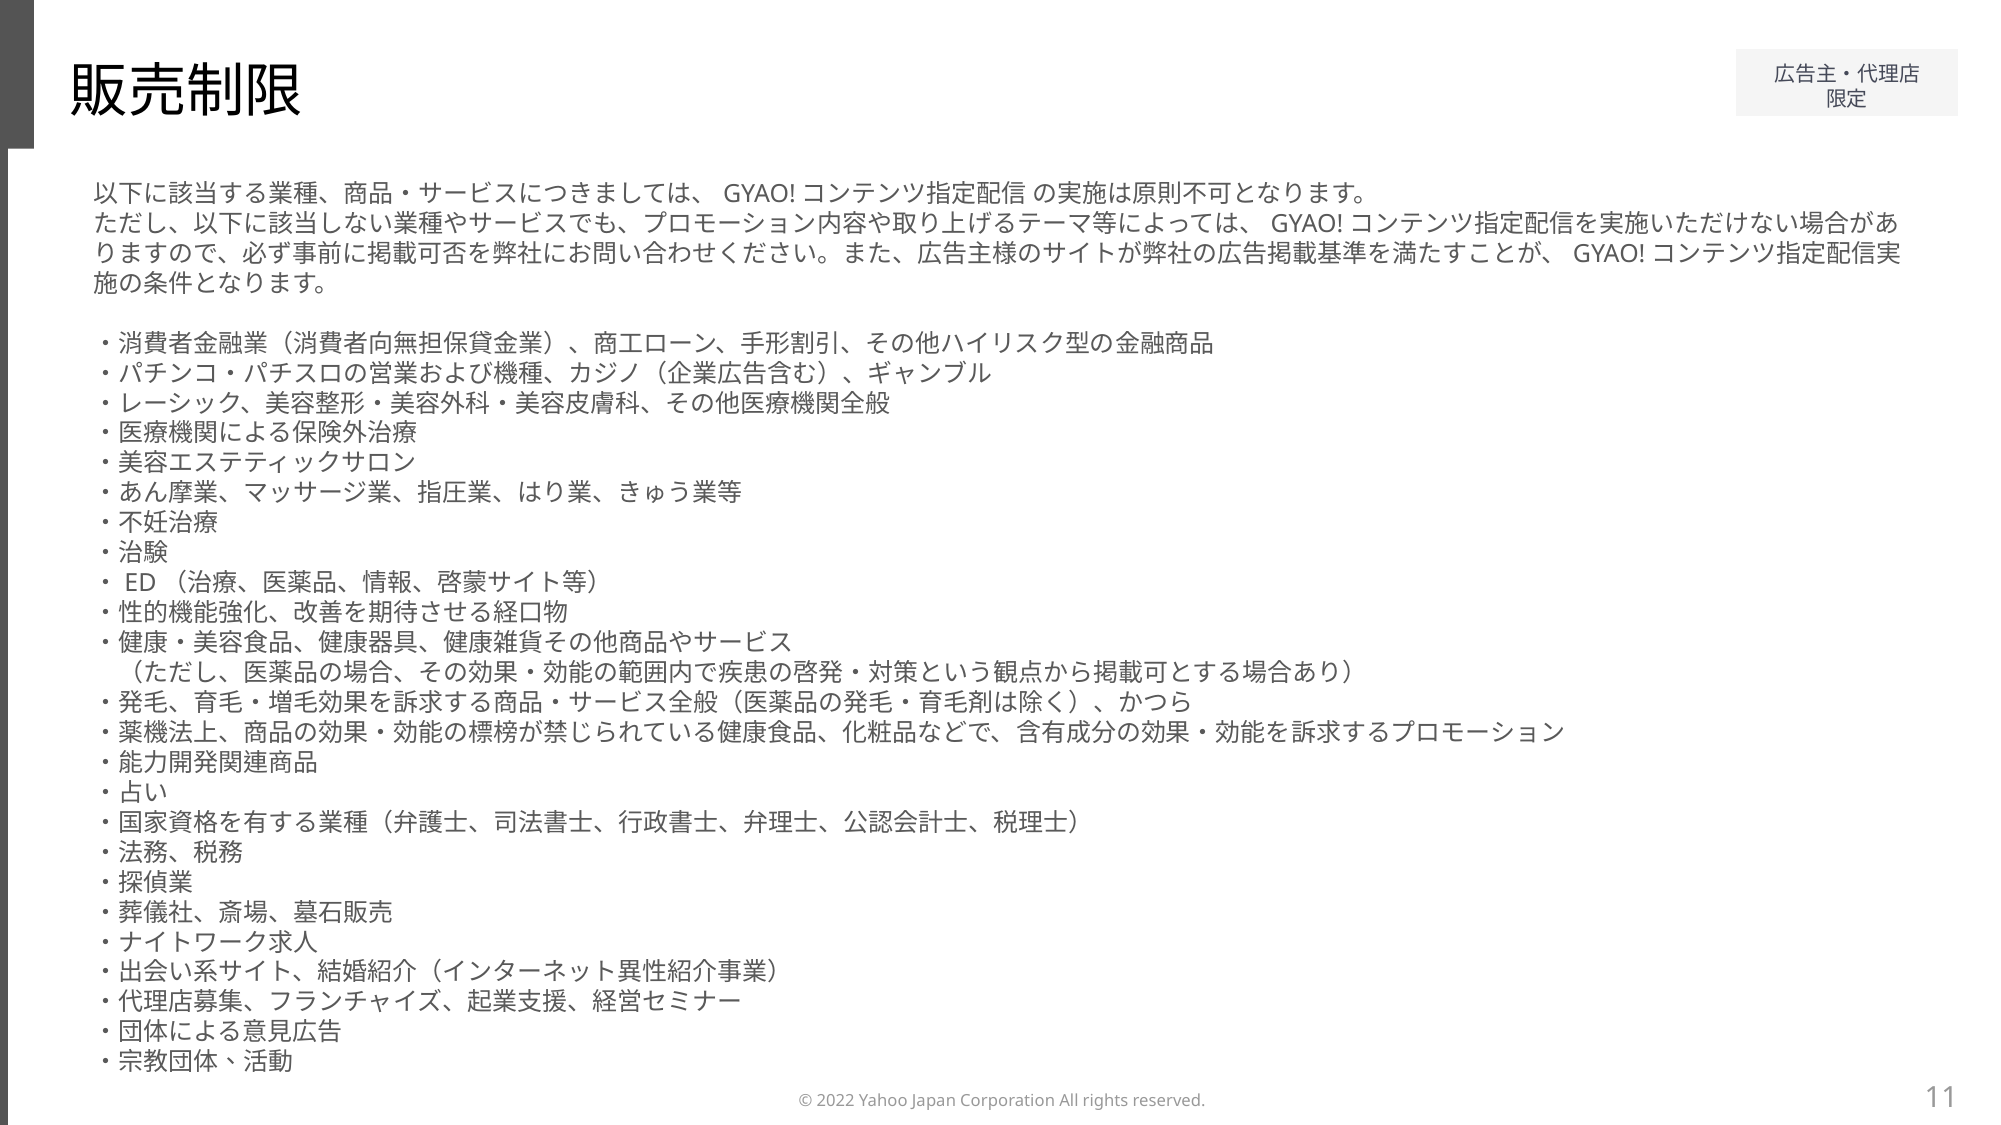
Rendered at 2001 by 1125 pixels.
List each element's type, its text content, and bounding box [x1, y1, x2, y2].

list 販売制限 [54, 21, 1656, 155]
text_box 以下に該当する業種、商品・サービスにつきましては、GYAO!コンテンツ指定配信 の実施は原則不可となります。 ただし、以下に該当しない業種やサービスでも、プロモーション内容や取り上げるテーマ等によっては、GYAO!コンテンツ指定配信を実施いただけない場合がありますので、必ず事前に掲載可否を弊社にお問い合わせください。また、広告主様のサイトが弊社の広告掲載基準を満たすことが、GYAO!コンテンツ指定配信実施の条件となります。 ・消費者金融業（消費者向無担保貸金業）、商工ローン、手形割引、その他ハイリスク型の金融商品 ・パチンコ・パチスロの営業および機種、カジノ（企業広告含む）、ギャンブル ・レーシック、美容整形・美容外科・美容皮膚科、その他医療機関全般 ・医療機関による保険外治療 ・美容エステティックサロン ・あん摩業、マッサージ業、指圧業、はり業、きゅう業等 ・不妊治療 ・治験 ・ED（治療、医薬品、情報、啓蒙サイト等） ・性的機能強化、改善を期待させる経口物 ・健康・美容食品、健康器具、健康雑貨その他商品やサービス （ただし、医薬品の場合、その効果・効能の範囲内で疾患の啓発・対策という観点から掲載可とする場合あり） ・発毛、育毛・増毛効果を訴求する商品・サービス全般（医薬品の発毛・育毛剤は除く）、かつら ・薬機法上、商品の効果・効能の標榜が禁じられている健康食品、化粧品などで、含有成分の効果・効能を訴求するプロモーション ・能力開発関連商品 ・占い ・国家資格を有する業種（弁護士、司法書士、行政書士、弁理士、公認会計士、税理士） ・法務、税務 ・探偵業 ・葬儀社、斎場、墓石販売 ・ナイトワーク求人 ・出会い系サイト、結婚紹介（インターネット異性紹介事業） ・代理店募集、フランチャイズ、起業支援、経営セミナー ・団体による意見広告 ・宗教団体、活動 [78, 170, 1934, 1084]
slide_number 11 [1803, 1070, 1973, 1125]
